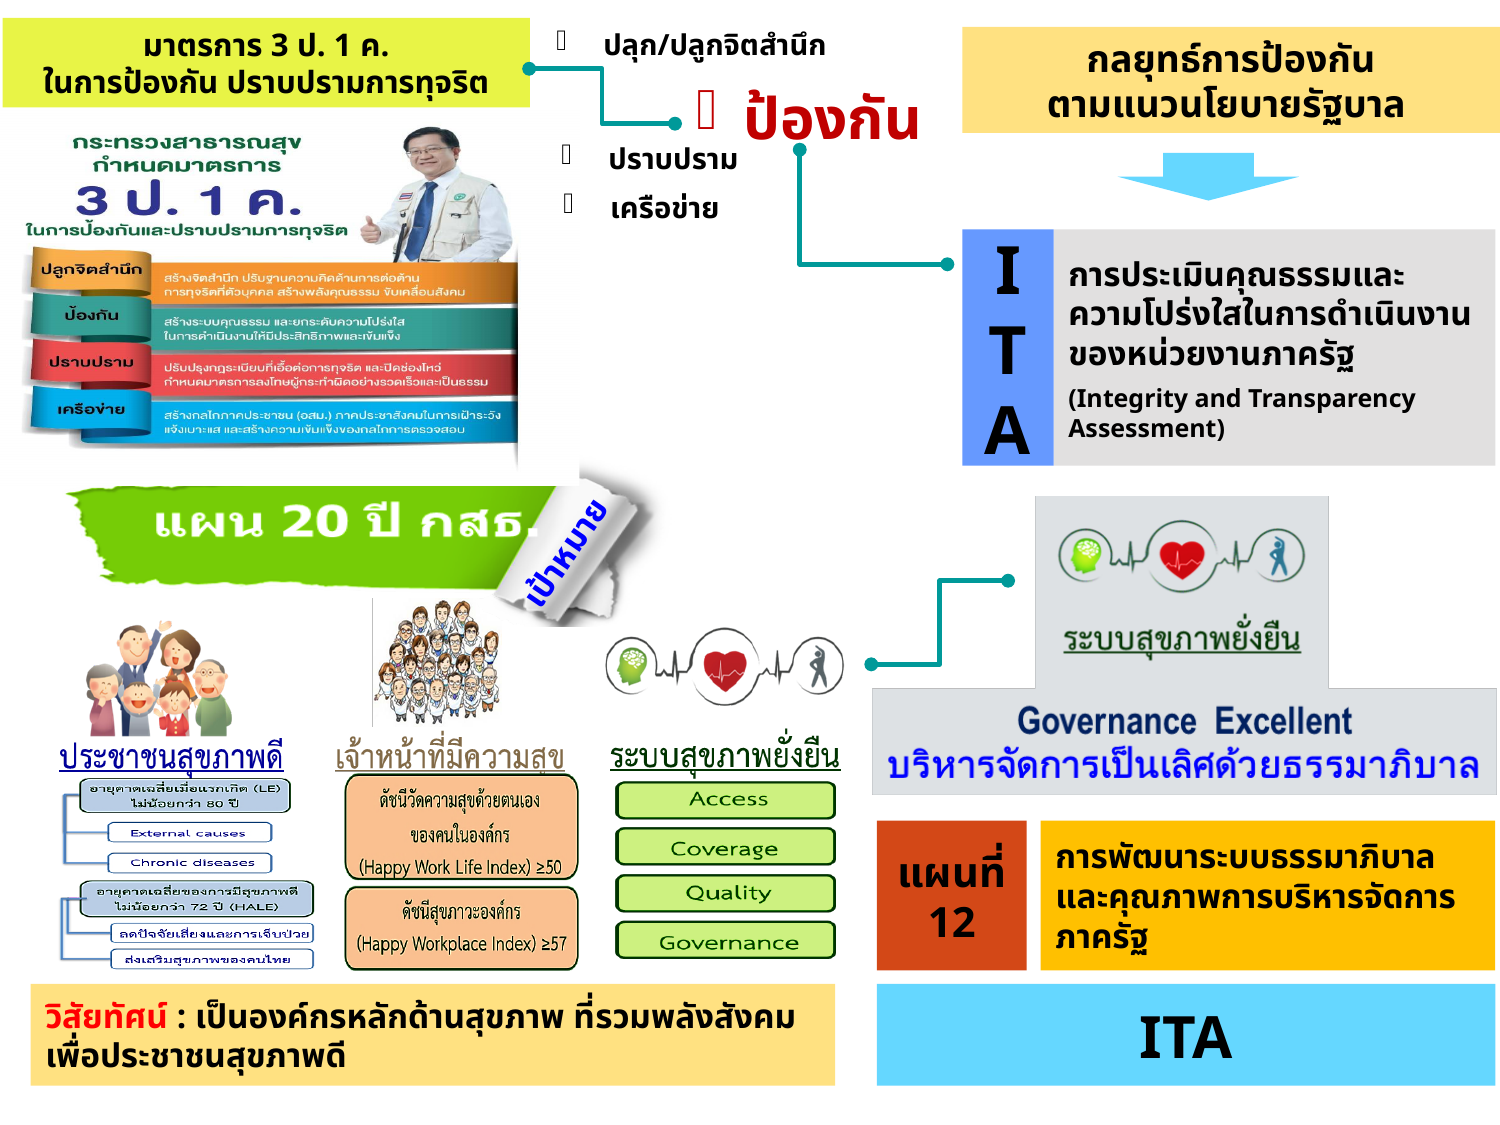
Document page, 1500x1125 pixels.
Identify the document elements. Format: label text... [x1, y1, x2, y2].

text_box กลยุทธ์การป้องกัน ตามแนวนโยบายรัฐบาล [960, 24, 1500, 135]
text_box การประเมินคุณธรรมและ ความโปร่งใสในการดำเนินงานของหน่วยงานภาครัฐ (Integrity and Transparency Assessment) [1056, 227, 1498, 468]
text_box ปราบปราม [588, 132, 758, 183]
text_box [870, 580, 1009, 665]
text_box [32, 598, 867, 977]
text_box การพัฒนาระบบธรรมาภิบาลและคุณภาพการบริหารจัดการภาครัฐ [1038, 818, 1498, 973]
text_box แผนที่ 12 [875, 818, 1029, 973]
text_box ป้องกัน [681, 73, 977, 159]
picture [862, 496, 1500, 811]
text_box มาตรการ 3 ป. 1 ค. ในการป้องกัน ปราบปรามการทุจริต [2, 17, 530, 104]
text_box เครือข่าย [588, 183, 739, 232]
picture [0, 108, 676, 627]
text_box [815, 132, 932, 282]
text_box ITA [875, 981, 1498, 1088]
text_box วิสัยทัศน์ : เป็นองค์กรหลักด้านสุขภาพ ที่รวมพลังสังคม เพื่อประชาชนสุขภาพดี [28, 981, 837, 1088]
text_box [528, 68, 676, 125]
text_box I T A [960, 227, 1056, 468]
text_box [1115, 150, 1302, 203]
text_box ปลุก/ปลูกจิตสำนึก [541, 18, 914, 69]
